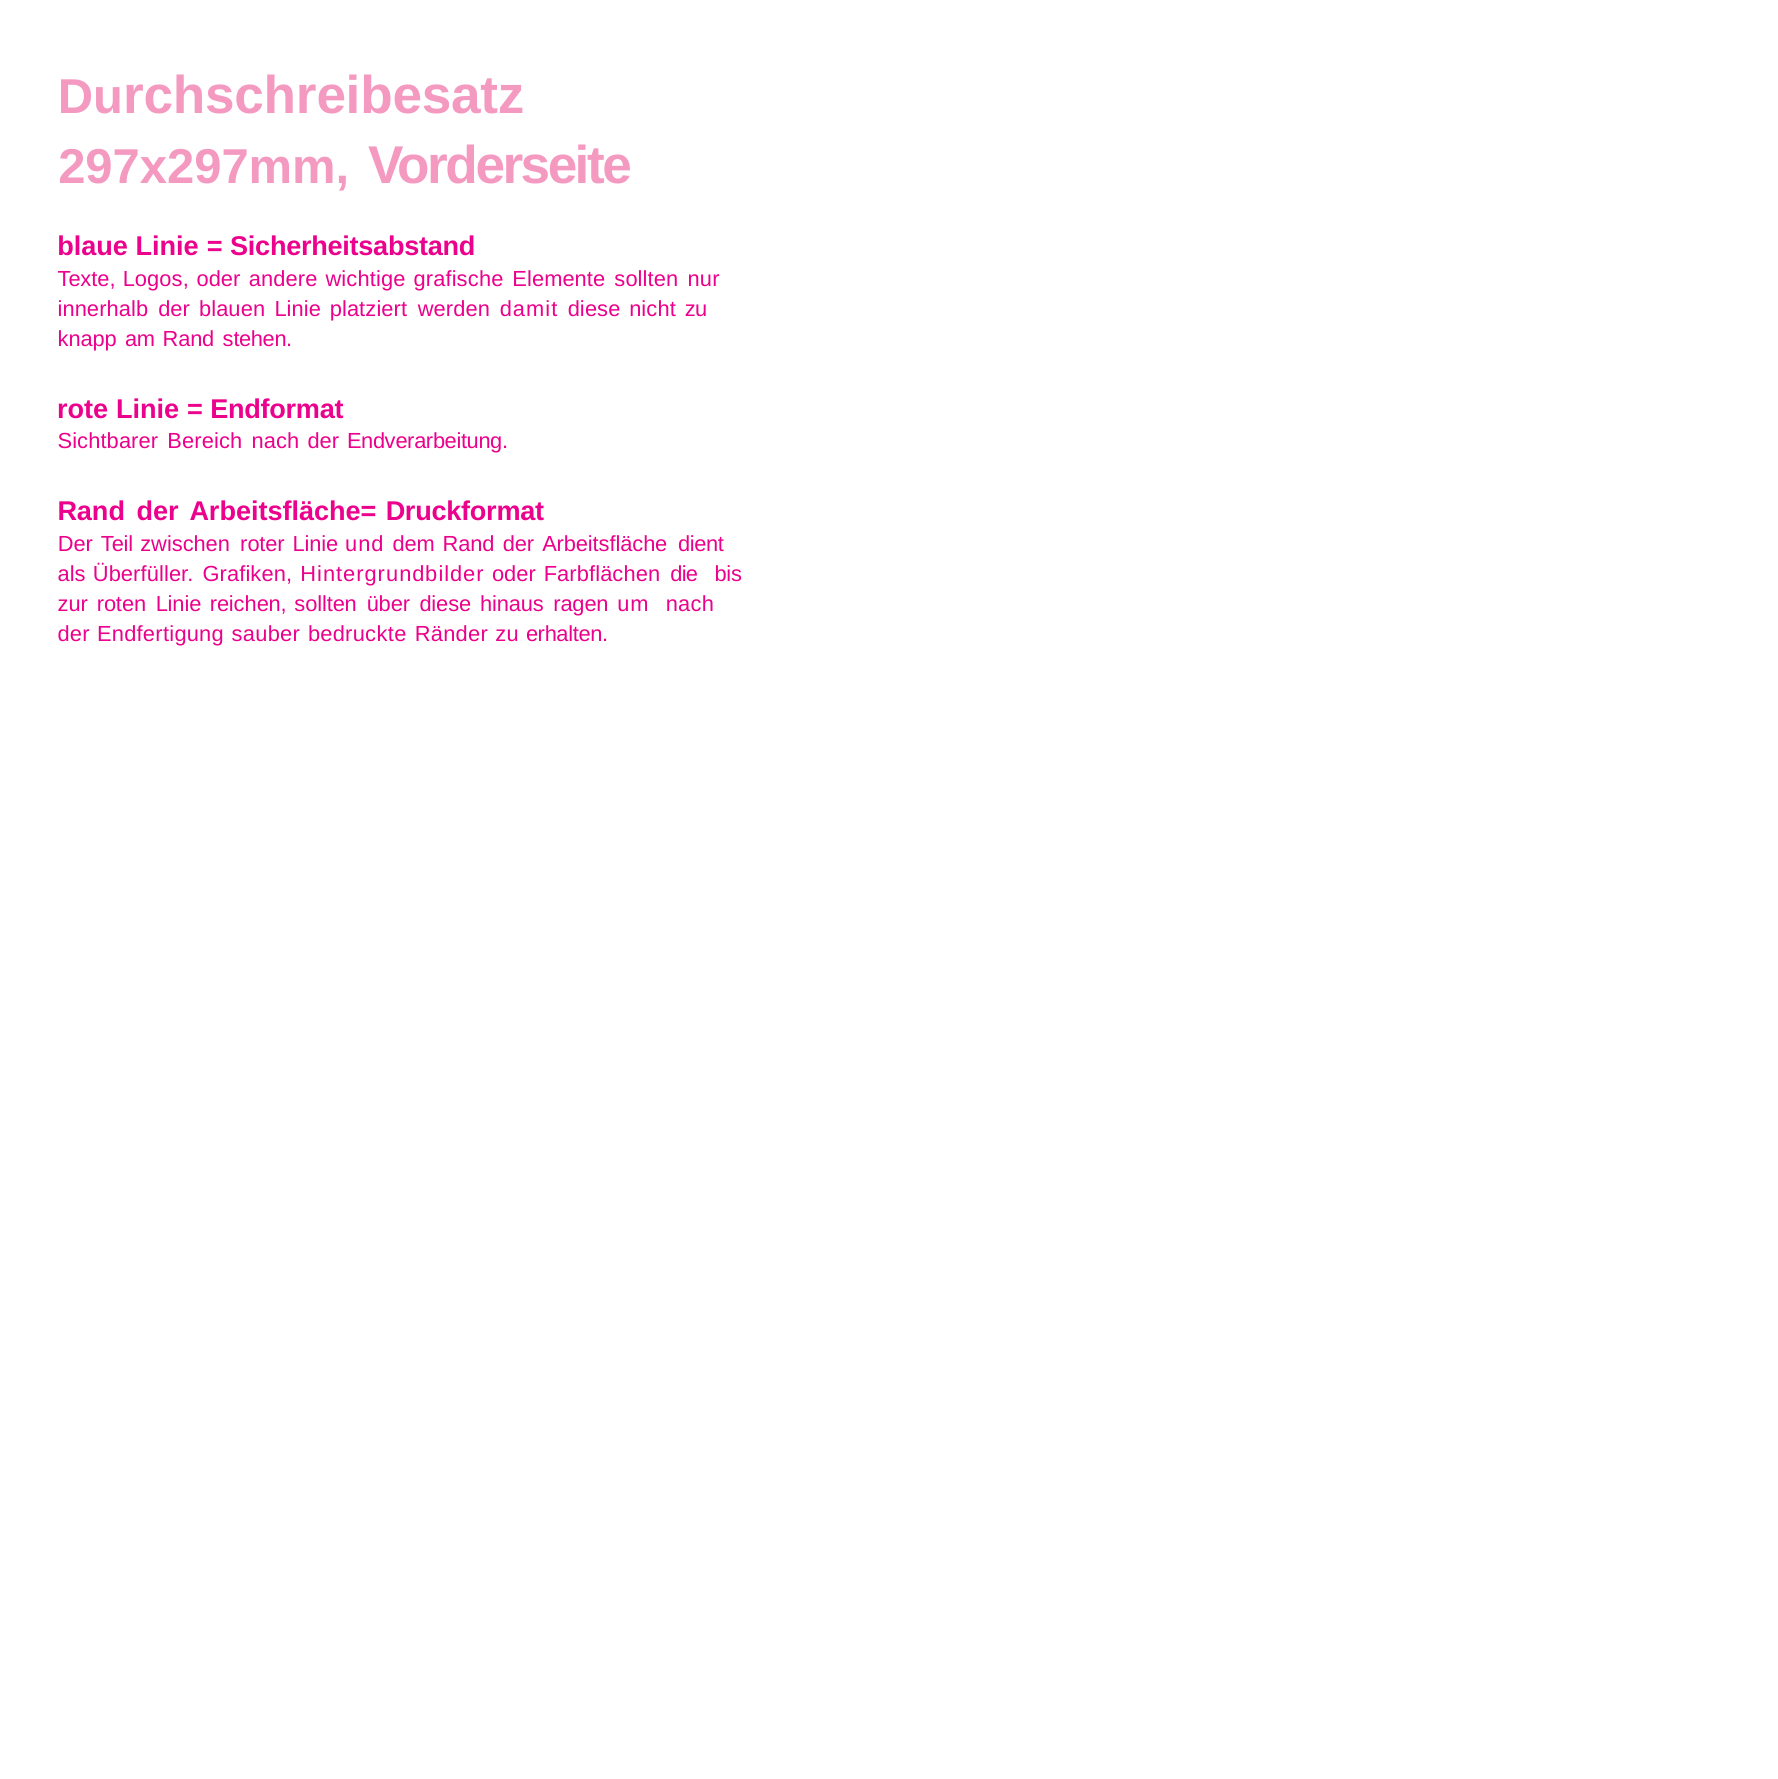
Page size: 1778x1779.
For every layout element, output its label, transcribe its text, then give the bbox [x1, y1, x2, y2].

text_box blaue Linie = Sicherheitsabstand Texte, Logos, oder andere wichtige grafische Elemente sollten nur innerhalb der blauen Linie platziert werden damit diese nicht zu knapp am Rand stehen. rote Linie = Endformat Sichtbarer Bereich nach der Endverarbeitung. Rand der Arbeitsfläche= Druckformat Der Teil zwischen roter Linie und dem Rand der Arbeitsfläche dient als Überfüller. Grafiken, Hintergrundbilder oder Farbflächen die bis zur roten Linie reichen, sollten über diese hinaus ragen um nach der Endfertigung sauber bedruckte Ränder zu erhalten. [55, 223, 747, 646]
title Durchschreibesatz 297x297mm, Vorderseite [55, 52, 638, 223]
